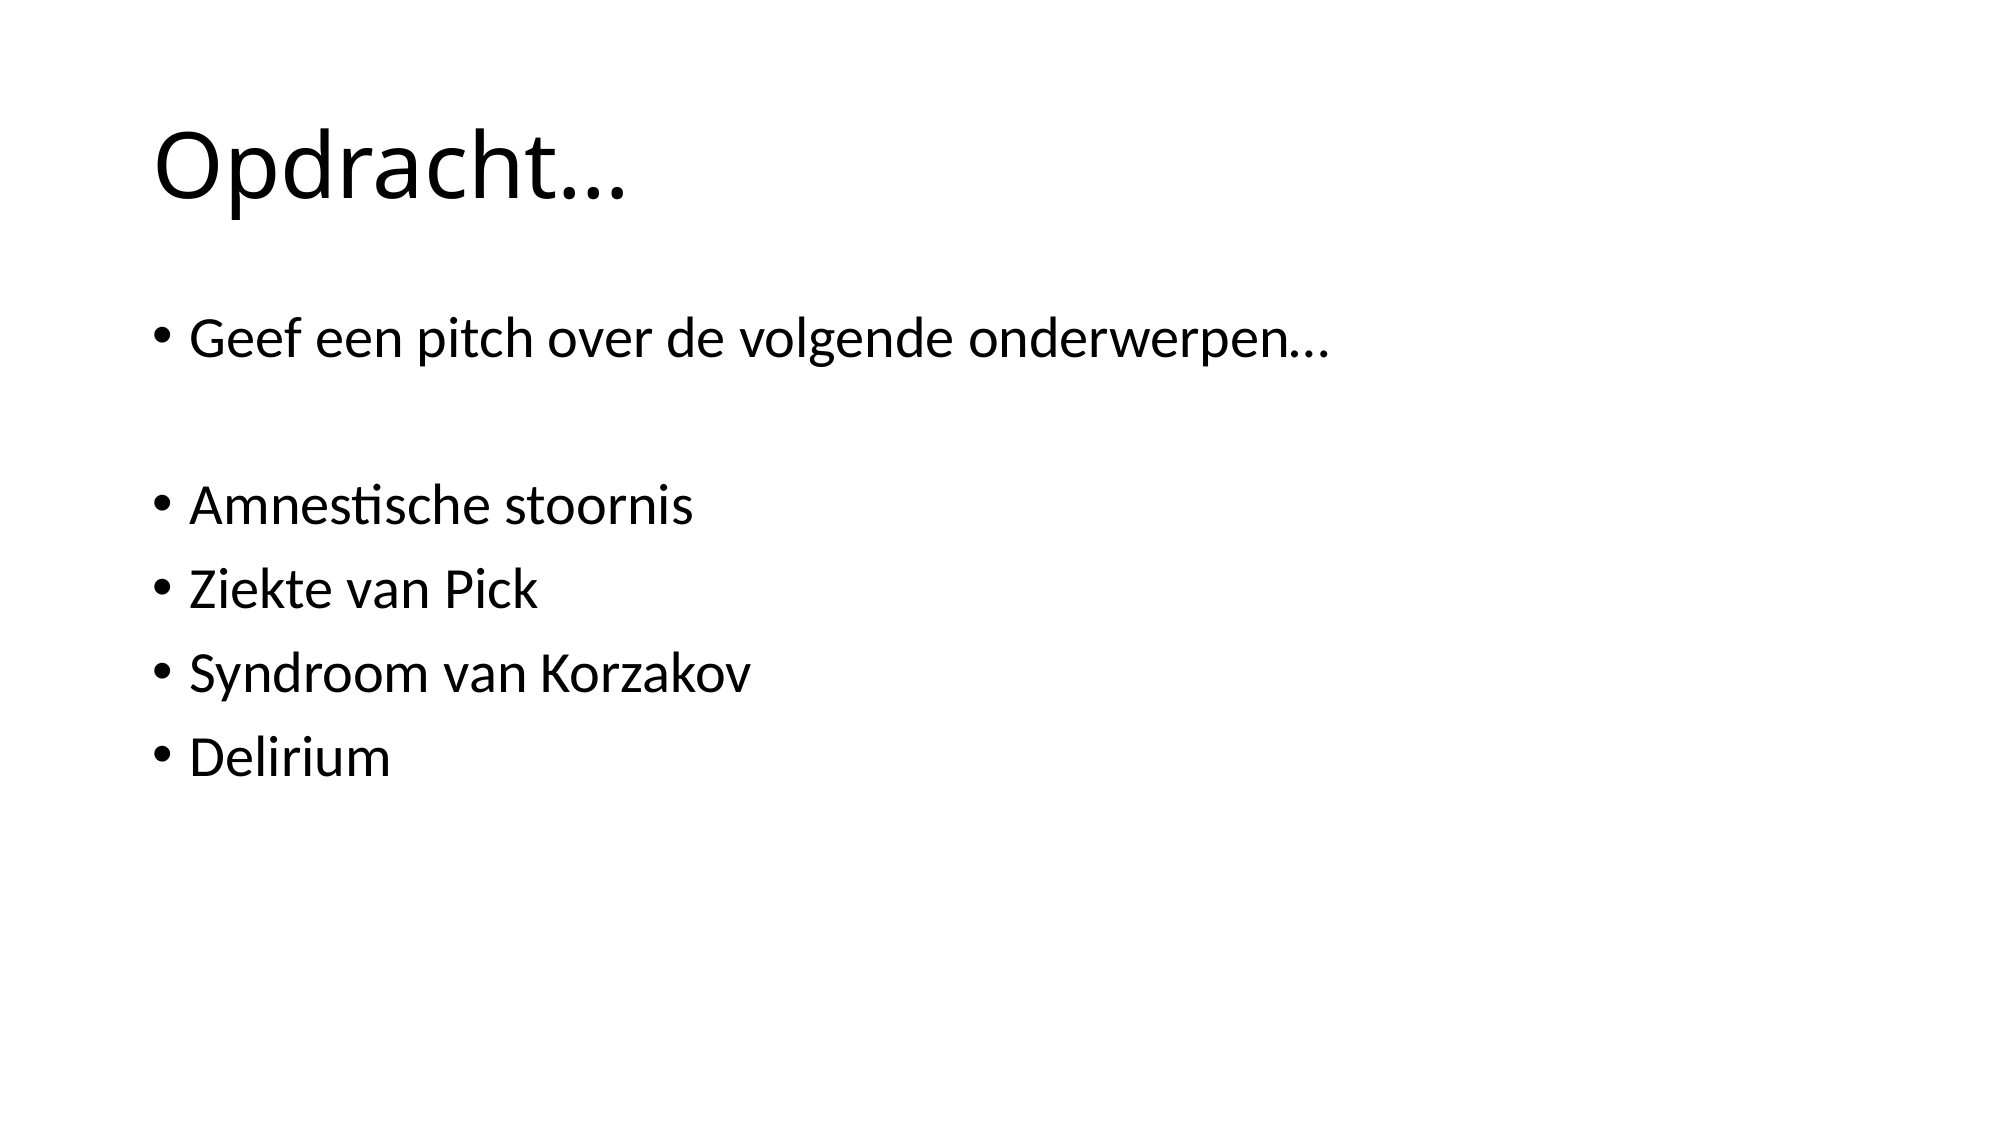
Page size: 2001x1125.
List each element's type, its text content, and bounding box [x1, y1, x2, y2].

title Opdracht… [137, 59, 1863, 278]
list Geef een pitch over de volgende onderwerpen… Amnestische stoornis Ziekte van Pick Syndroom van Korzakov Delirium [137, 299, 1863, 1014]
